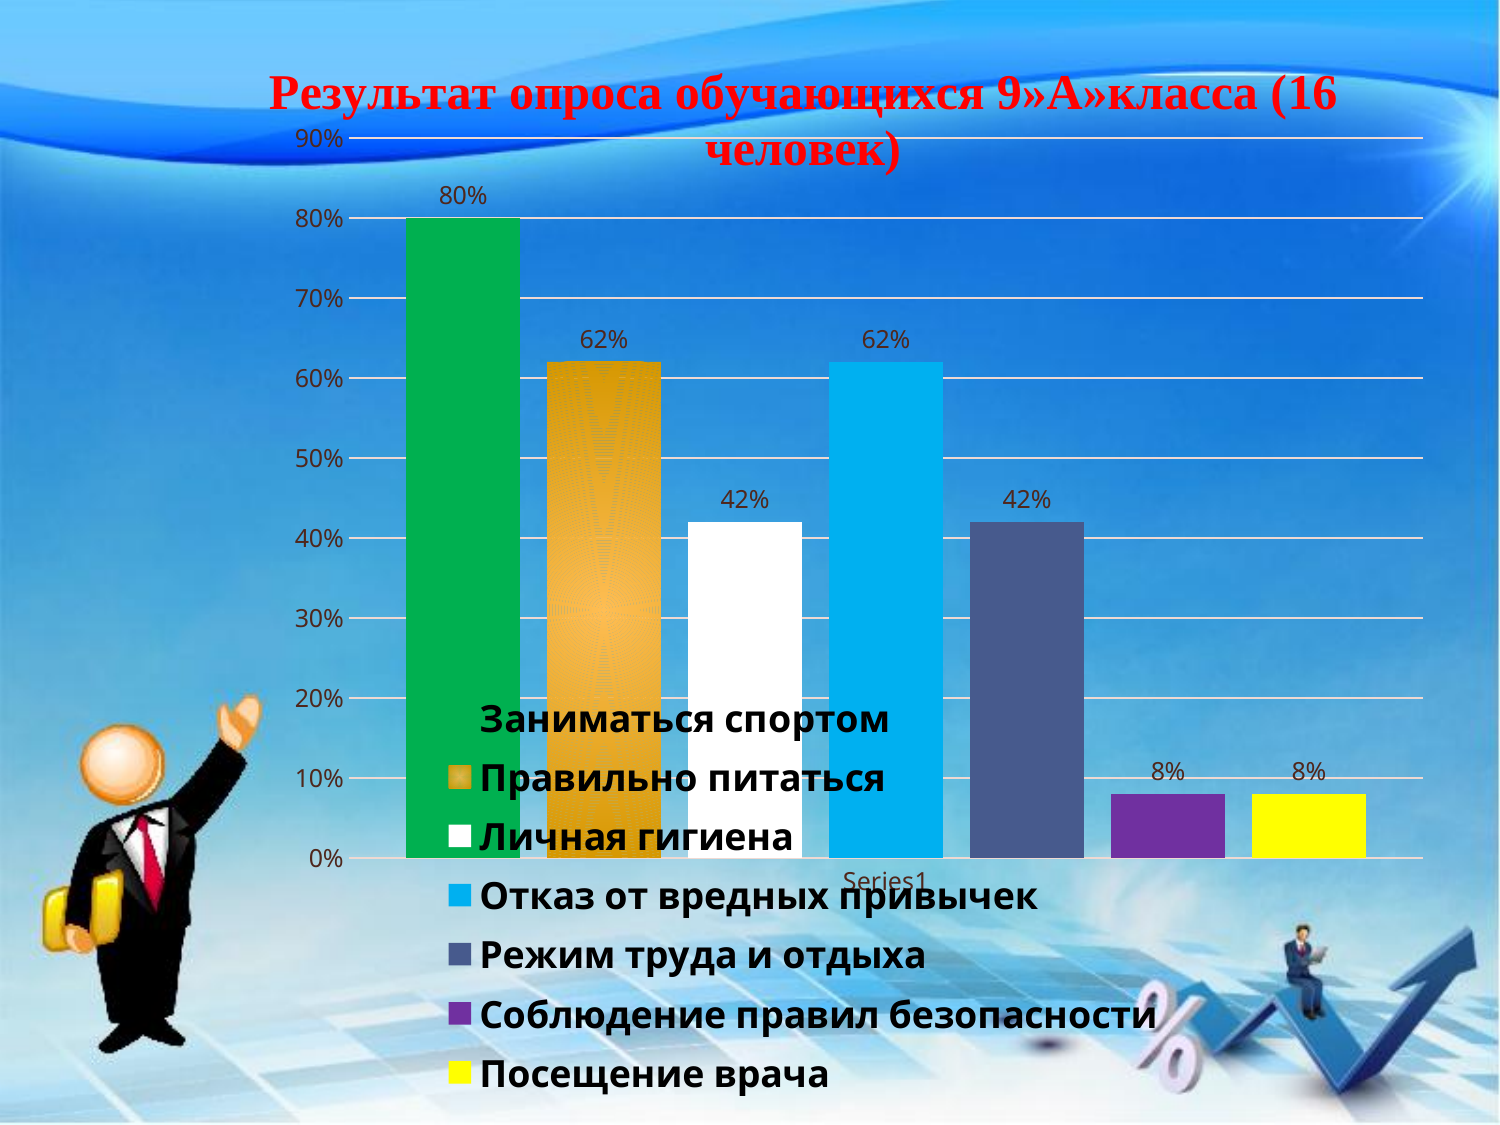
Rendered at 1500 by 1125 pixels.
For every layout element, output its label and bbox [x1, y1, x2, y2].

chart [64, 18, 1500, 1107]
picture [0, 0, 1500, 1125]
